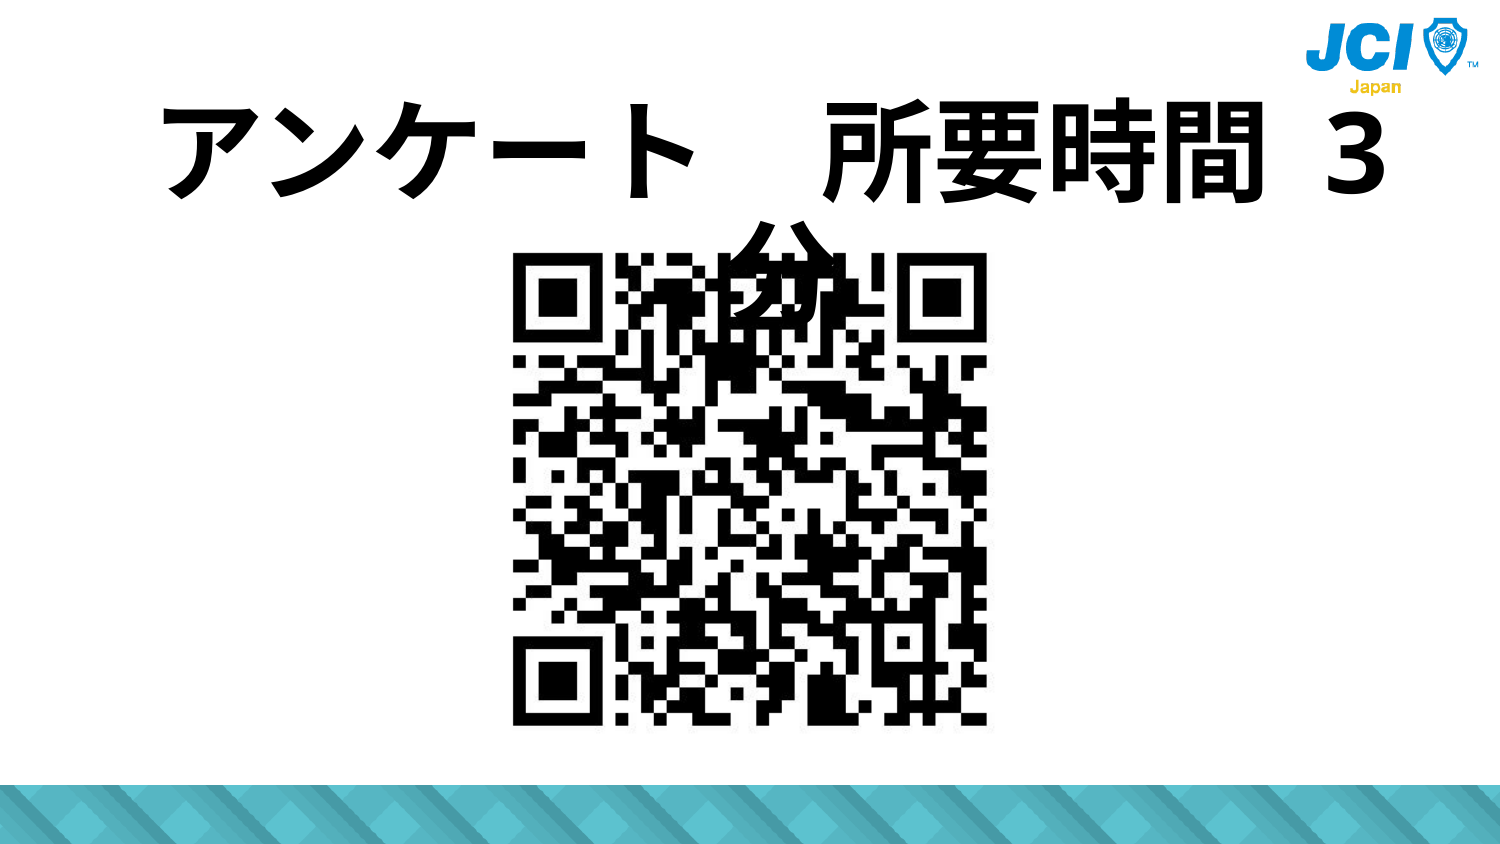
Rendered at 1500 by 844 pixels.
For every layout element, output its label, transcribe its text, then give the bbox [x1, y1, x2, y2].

list アンケート 所要時間 3分 [128, 89, 1439, 352]
picture [0, 0, 1500, 844]
